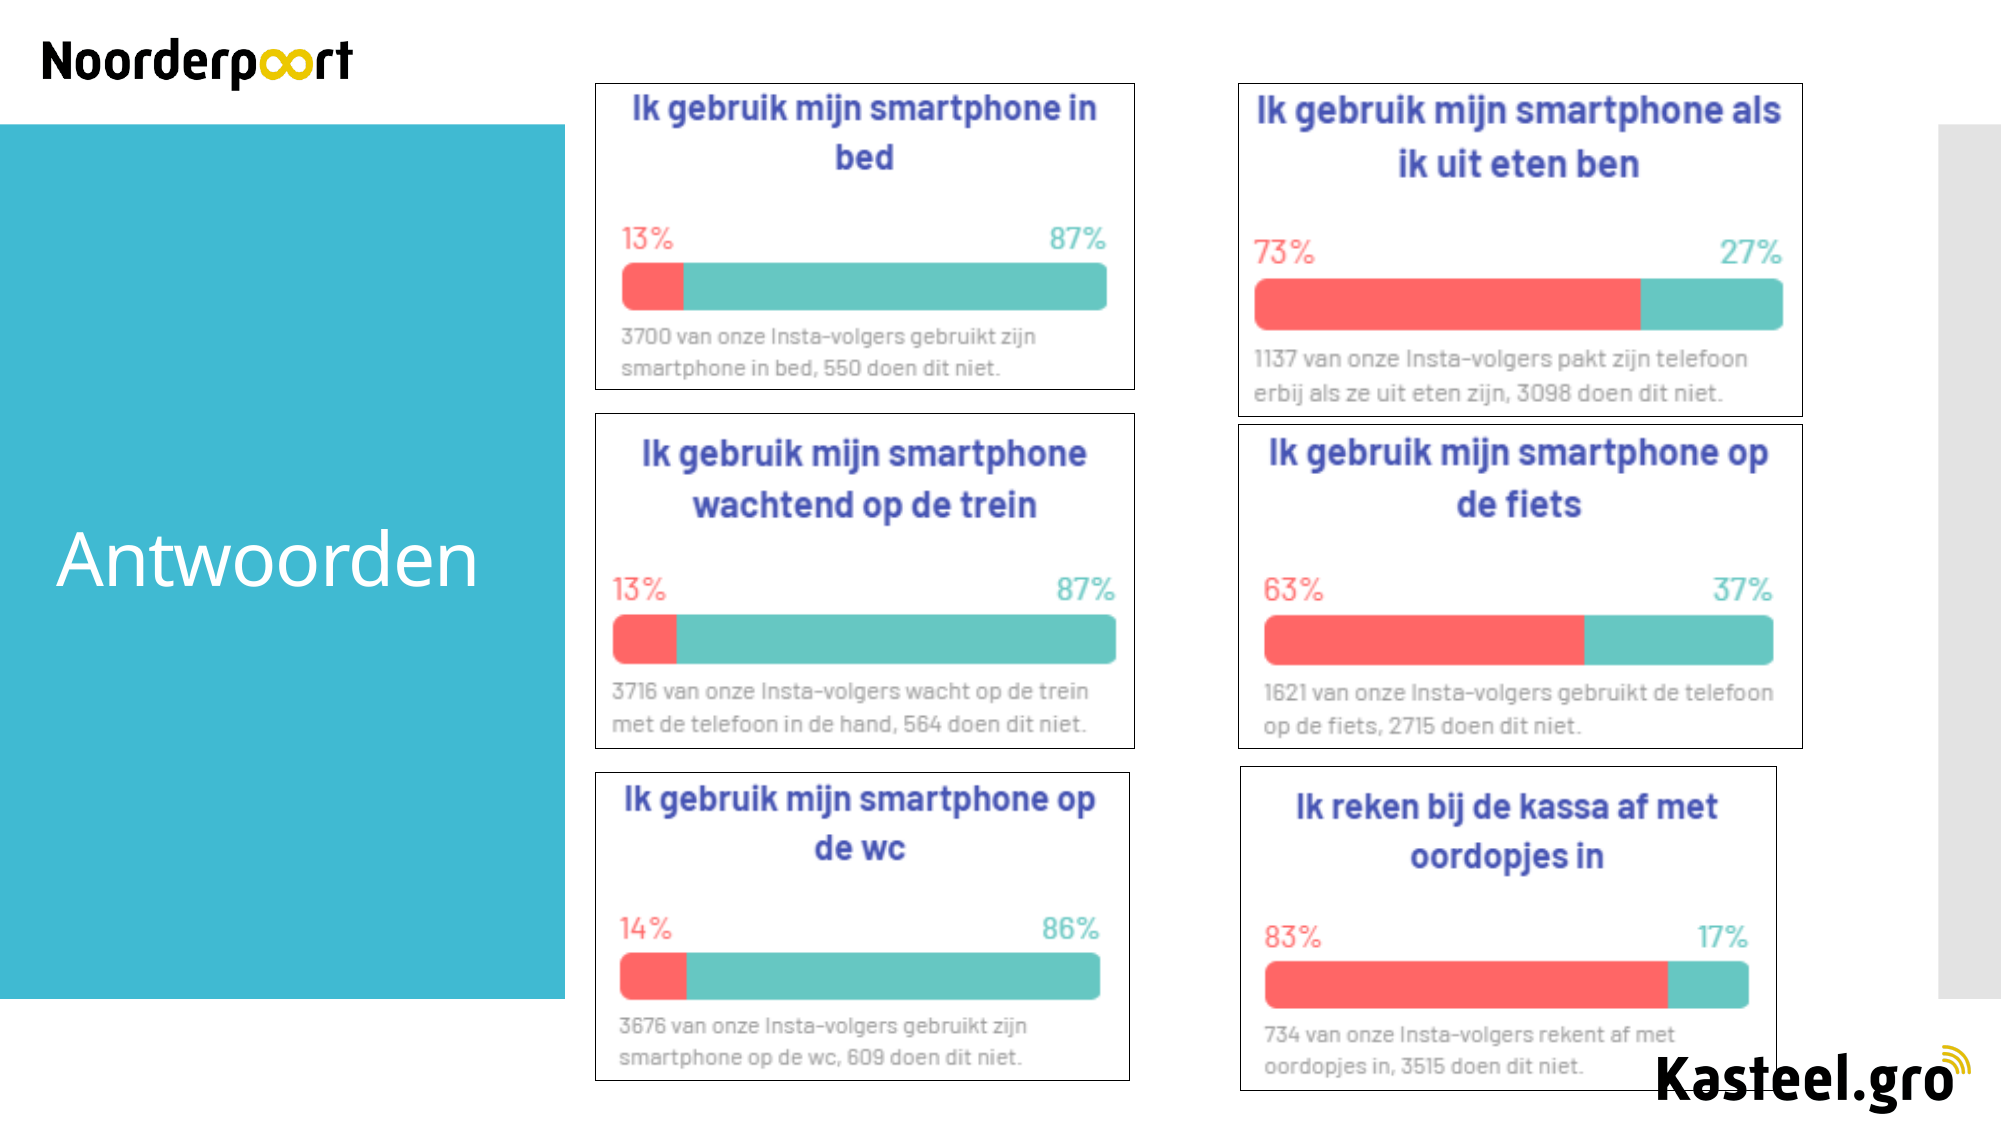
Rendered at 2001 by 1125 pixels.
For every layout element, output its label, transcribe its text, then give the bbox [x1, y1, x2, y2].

picture [41, 35, 354, 92]
picture [594, 82, 1136, 390]
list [594, 413, 1136, 749]
picture [1240, 766, 1971, 1114]
picture [1238, 82, 1803, 417]
picture [1238, 424, 1803, 749]
picture [594, 772, 1131, 1081]
title Antwoorden [41, 184, 525, 940]
